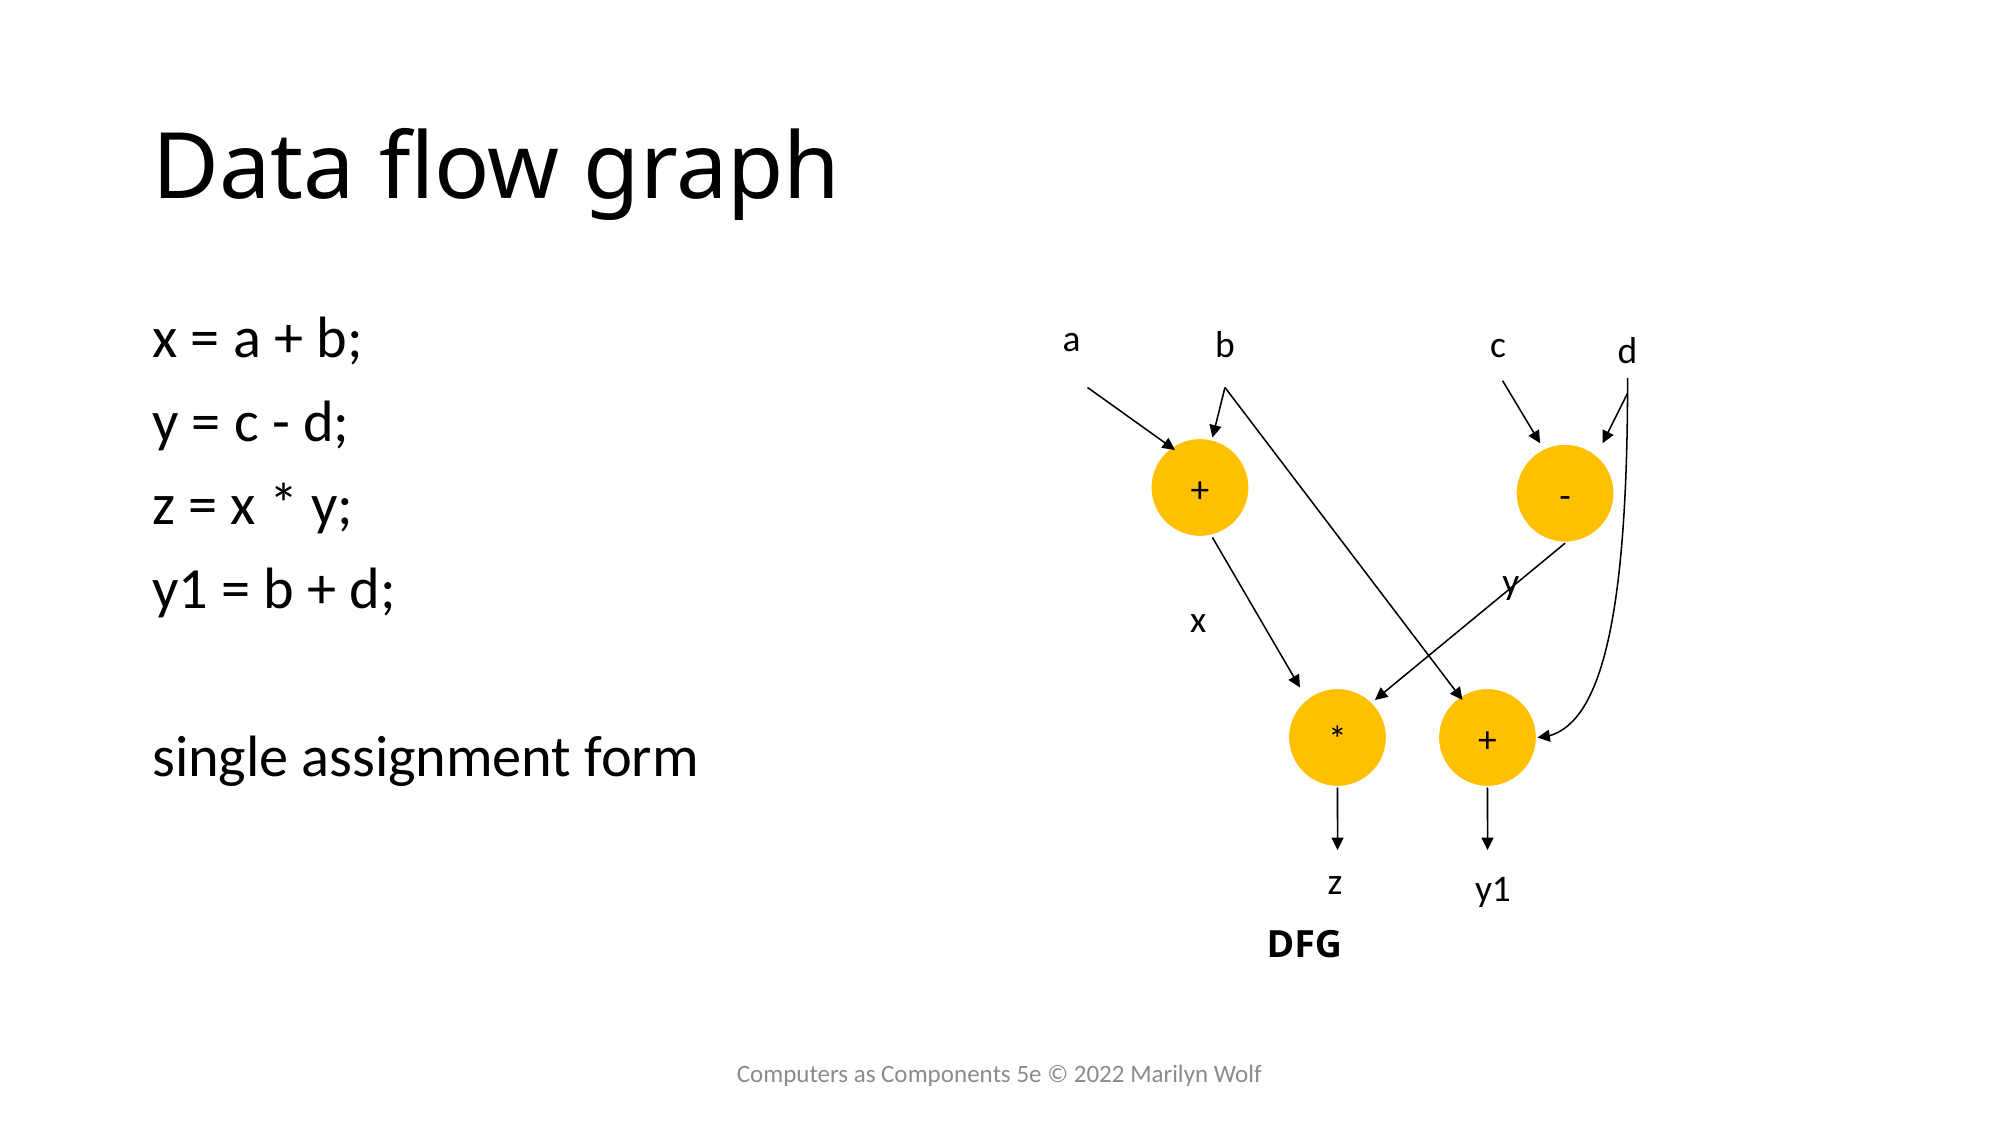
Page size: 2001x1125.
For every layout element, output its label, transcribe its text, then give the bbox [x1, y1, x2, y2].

footer Computers as Components 5e © 2022 Marilyn Wolf [662, 1042, 1338, 1103]
text_box y1 [1460, 856, 1526, 917]
text_box [1224, 387, 1463, 700]
text_box [1602, 396, 1626, 444]
text_box + [1435, 685, 1540, 789]
title Data flow graph [137, 59, 1863, 278]
text_box c [1475, 312, 1521, 373]
text_box DFG [1251, 912, 1358, 973]
text_box [1212, 537, 1300, 688]
text_box b [1200, 312, 1250, 373]
text_box [1087, 387, 1175, 451]
text_box a [1047, 306, 1096, 367]
text_box [1502, 380, 1541, 444]
text_box y [1487, 604, 1535, 610]
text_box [1403, 512, 1762, 604]
text_box d [1602, 318, 1653, 378]
text_box [1209, 388, 1225, 438]
text_box [1331, 787, 1344, 849]
text_box z [1312, 849, 1358, 910]
text_box * [1285, 685, 1390, 789]
text_box [1481, 787, 1494, 850]
text_box [1374, 656, 1428, 700]
text_box x [1175, 587, 1222, 648]
text_box - [1513, 441, 1617, 512]
text_box + [1148, 435, 1252, 540]
list x = a + b; y = c - d; z = x * y; y1 = b + d; single assignment form [137, 299, 1863, 1014]
